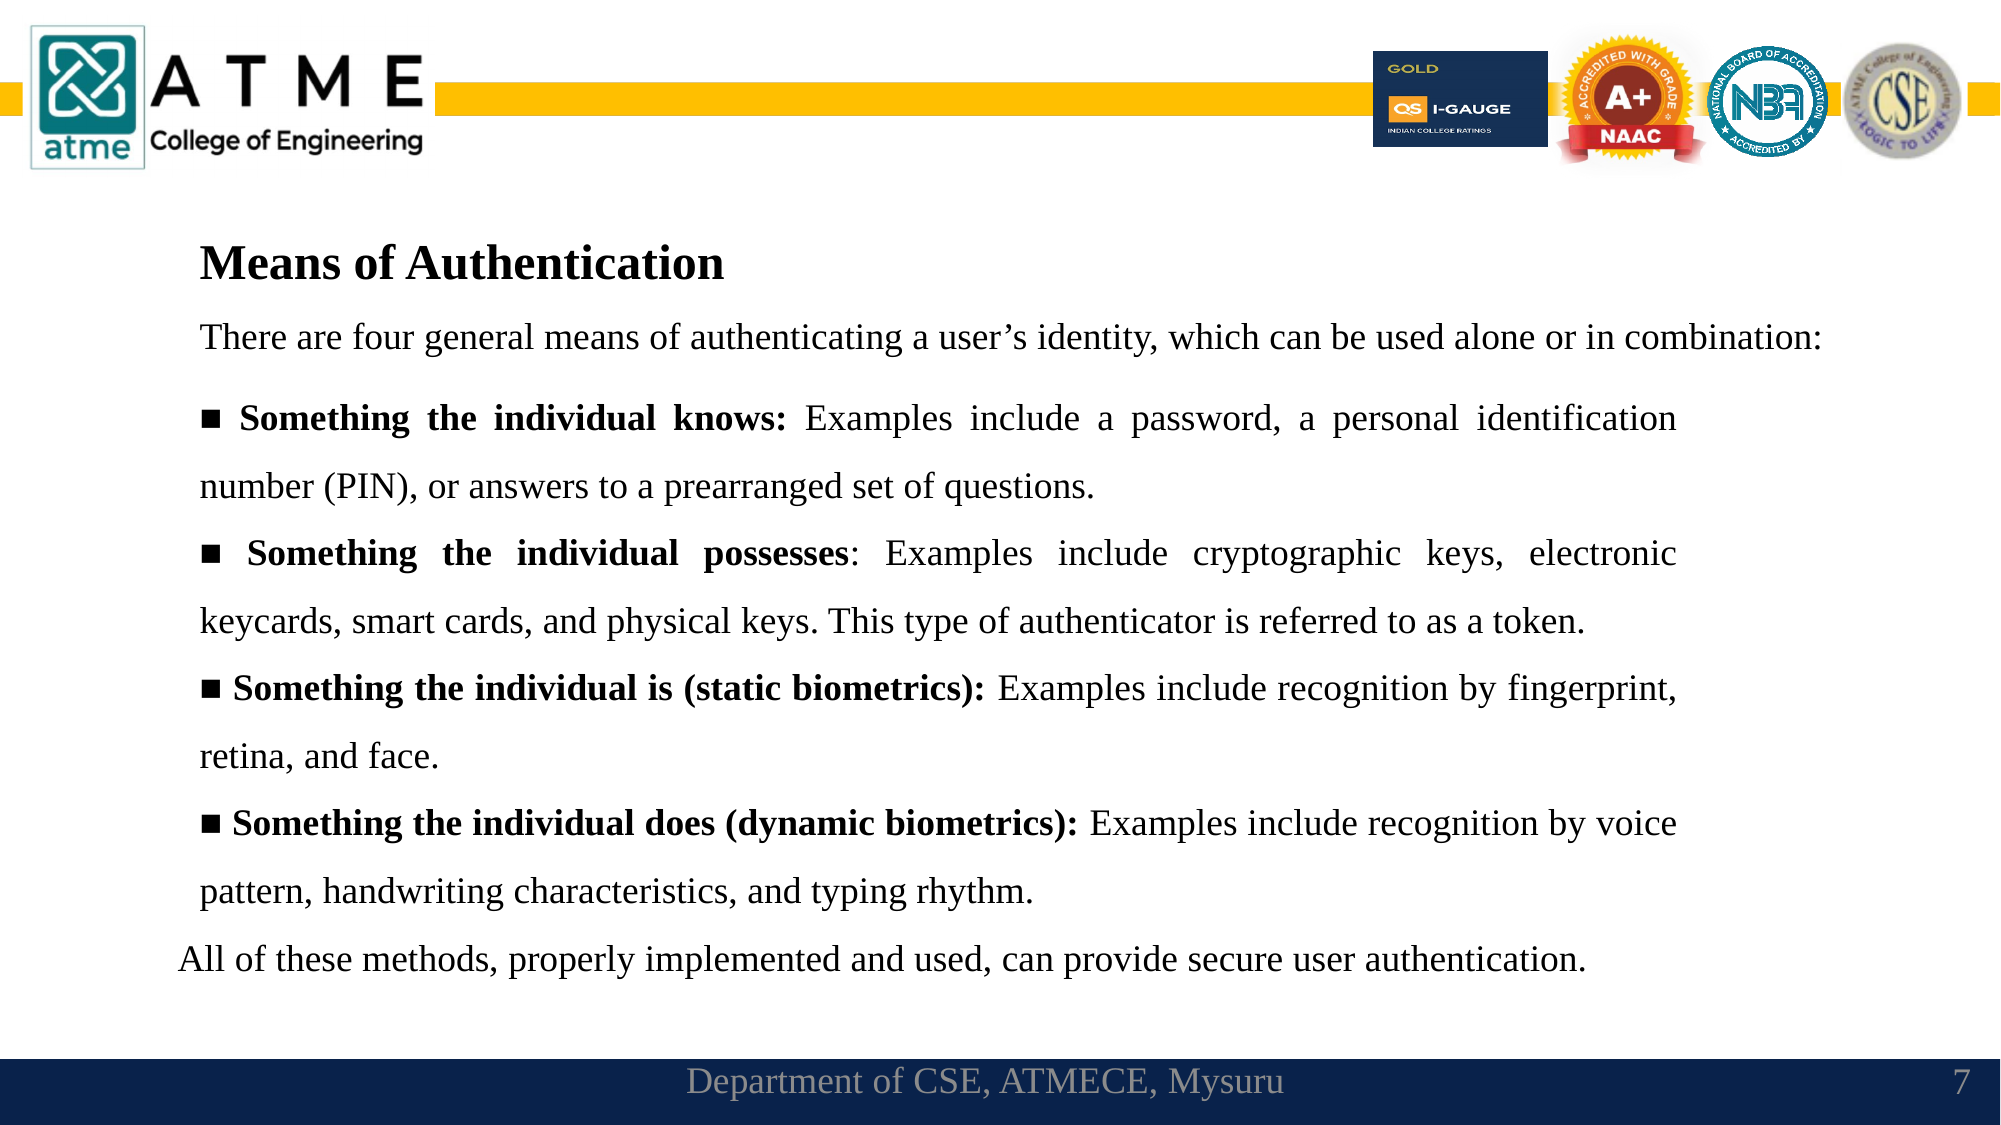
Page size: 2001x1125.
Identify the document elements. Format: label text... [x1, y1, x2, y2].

picture [0, 1059, 2001, 1125]
text_box All of these methods, properly implemented and used, can provide secure user authentication. [162, 926, 1913, 986]
picture [1840, 26, 1968, 176]
text_box ■ Something the individual knows: Examples include a password, a personal identification number (PIN), or answers to a prearranged set of questions. ■ Something the individual possesses: Examples include cryptographic keys, electronic keycards, smart cards, and physical keys. This type of authenticator is referred to as a token. ■ Something the individual is (static biometrics): Examples include recognition by fingerprint, retina, and face. ■ Something the individual does (dynamic biometrics): Examples include recognition by voice pattern, handwriting characteristics, and typing rhythm. [184, 363, 1693, 918]
picture [1373, 20, 1828, 180]
footer Department of CSE, ATMECE, Mysuru [501, 1056, 1470, 1102]
text_box Means of Authentication There are four general means of authenticating a user’s identity, which can be used alone or in combination: [184, 191, 1935, 365]
slide_number 7 [1511, 1057, 1972, 1103]
picture [22, 15, 435, 178]
